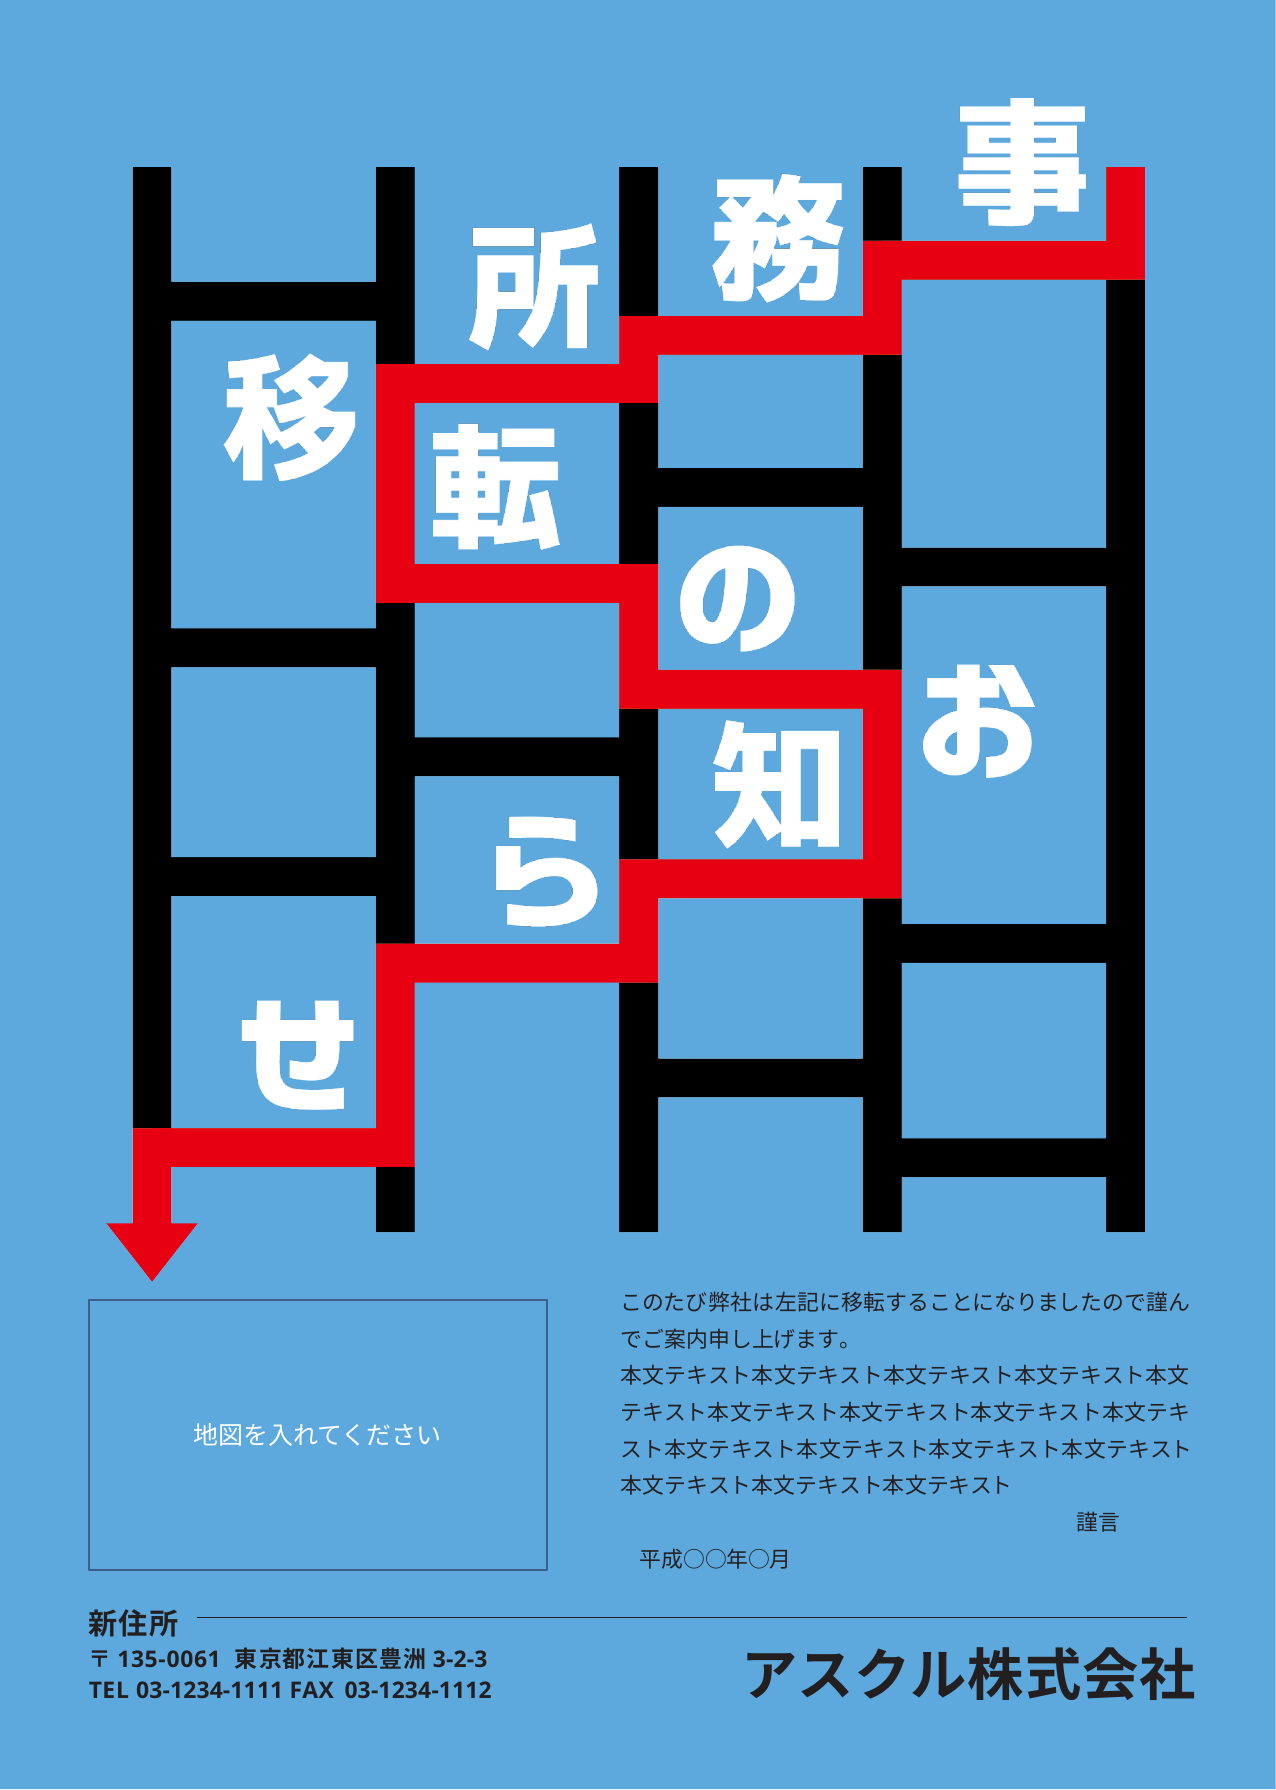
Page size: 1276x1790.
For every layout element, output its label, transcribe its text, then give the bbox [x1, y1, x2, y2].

text_box このたび弊社は左記に移転することになりましたので謹ん でご案内申し上げます。 本文テキスト本文テキスト本文テキスト本文テキスト本文テキスト本文テキスト本文テキスト本文テキスト本文テキスト本文テキスト本文テキスト本文テキスト本文テキスト 本文テキスト本文テキスト本文テキスト 謹言 平成○○年○月 [618, 1401, 1192, 1573]
text_box 地図を入れてください [87, 1298, 549, 1572]
text_box 新住所 [86, 1602, 182, 1639]
picture [106, 98, 1276, 1394]
text_box 〒135-0061 東京都江東区豊洲3-2-3 TEL 03-1234-1111 FAX 03-1234-1112 [86, 1639, 572, 1703]
text_box アスクル株式会社 [739, 1637, 1212, 1707]
